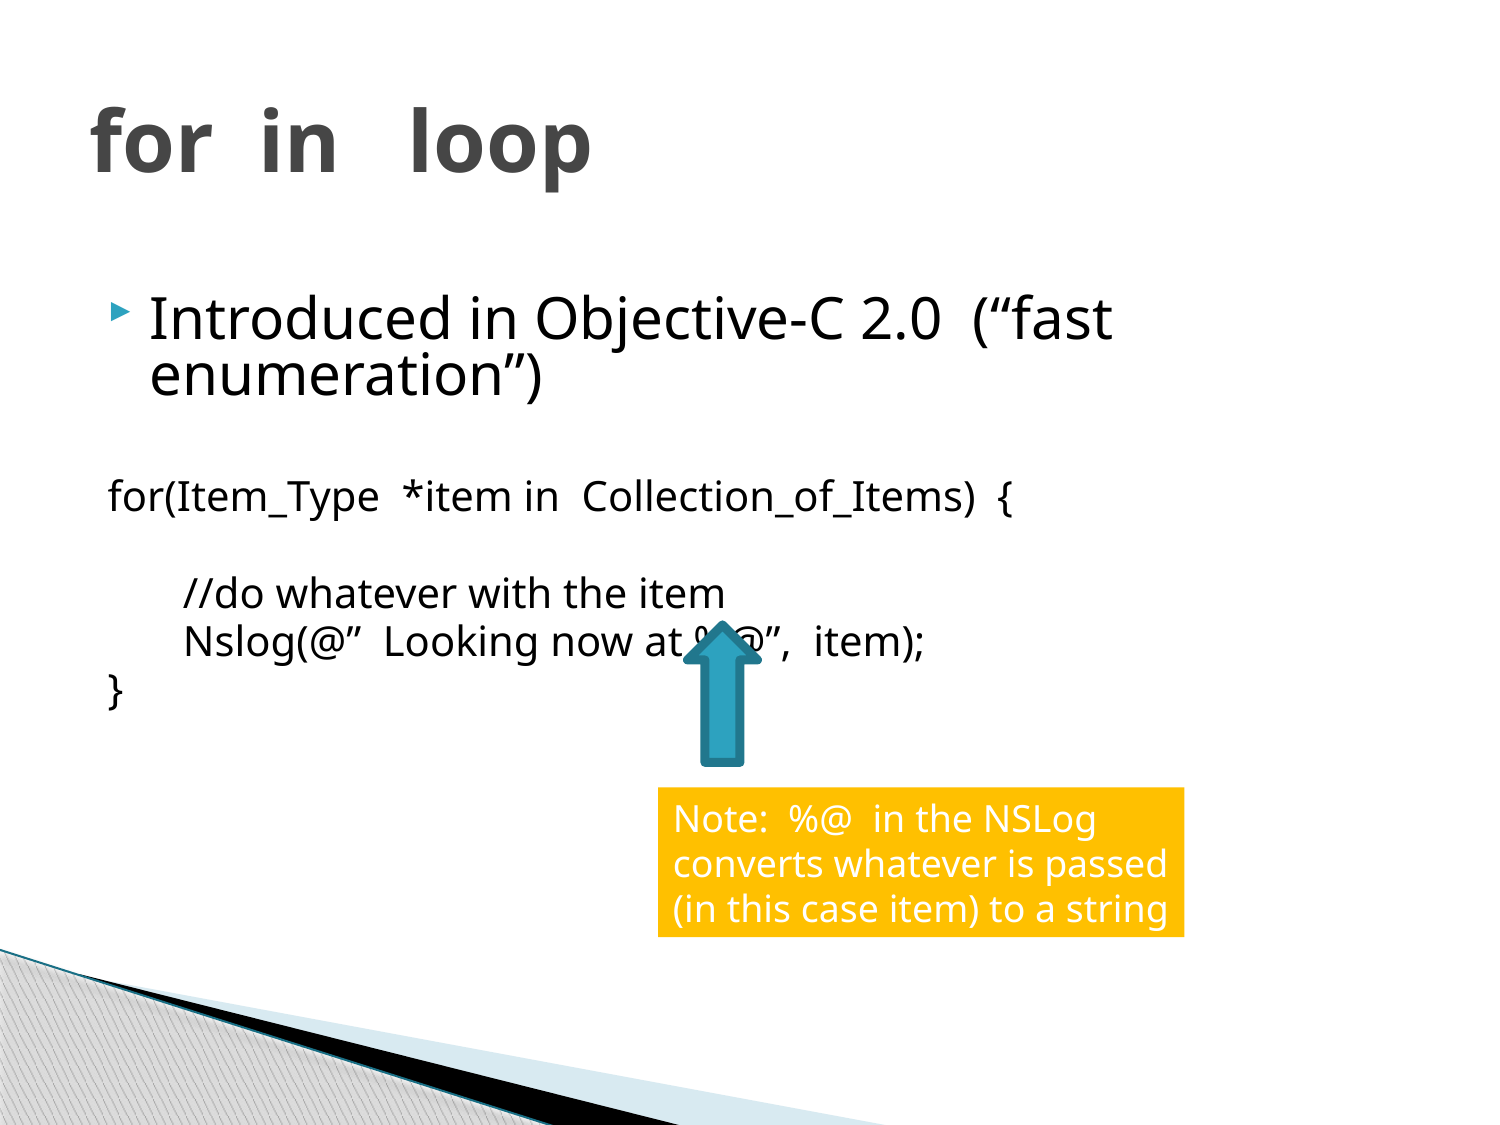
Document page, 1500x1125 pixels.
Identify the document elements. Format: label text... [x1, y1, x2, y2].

text_box Note: %@ in the NSLog converts whatever is passed (in this case item) to a string [658, 787, 1185, 938]
list Introduced in Objective-C 2.0 (“fast enumeration”) for(Item_Type *item in Collection_of_Items) { //do whatever with the item Nslog(@” Looking now at %@”, item); } [75, 287, 1500, 1125]
text_box [683, 620, 762, 767]
title for in loop [75, 45, 1413, 233]
